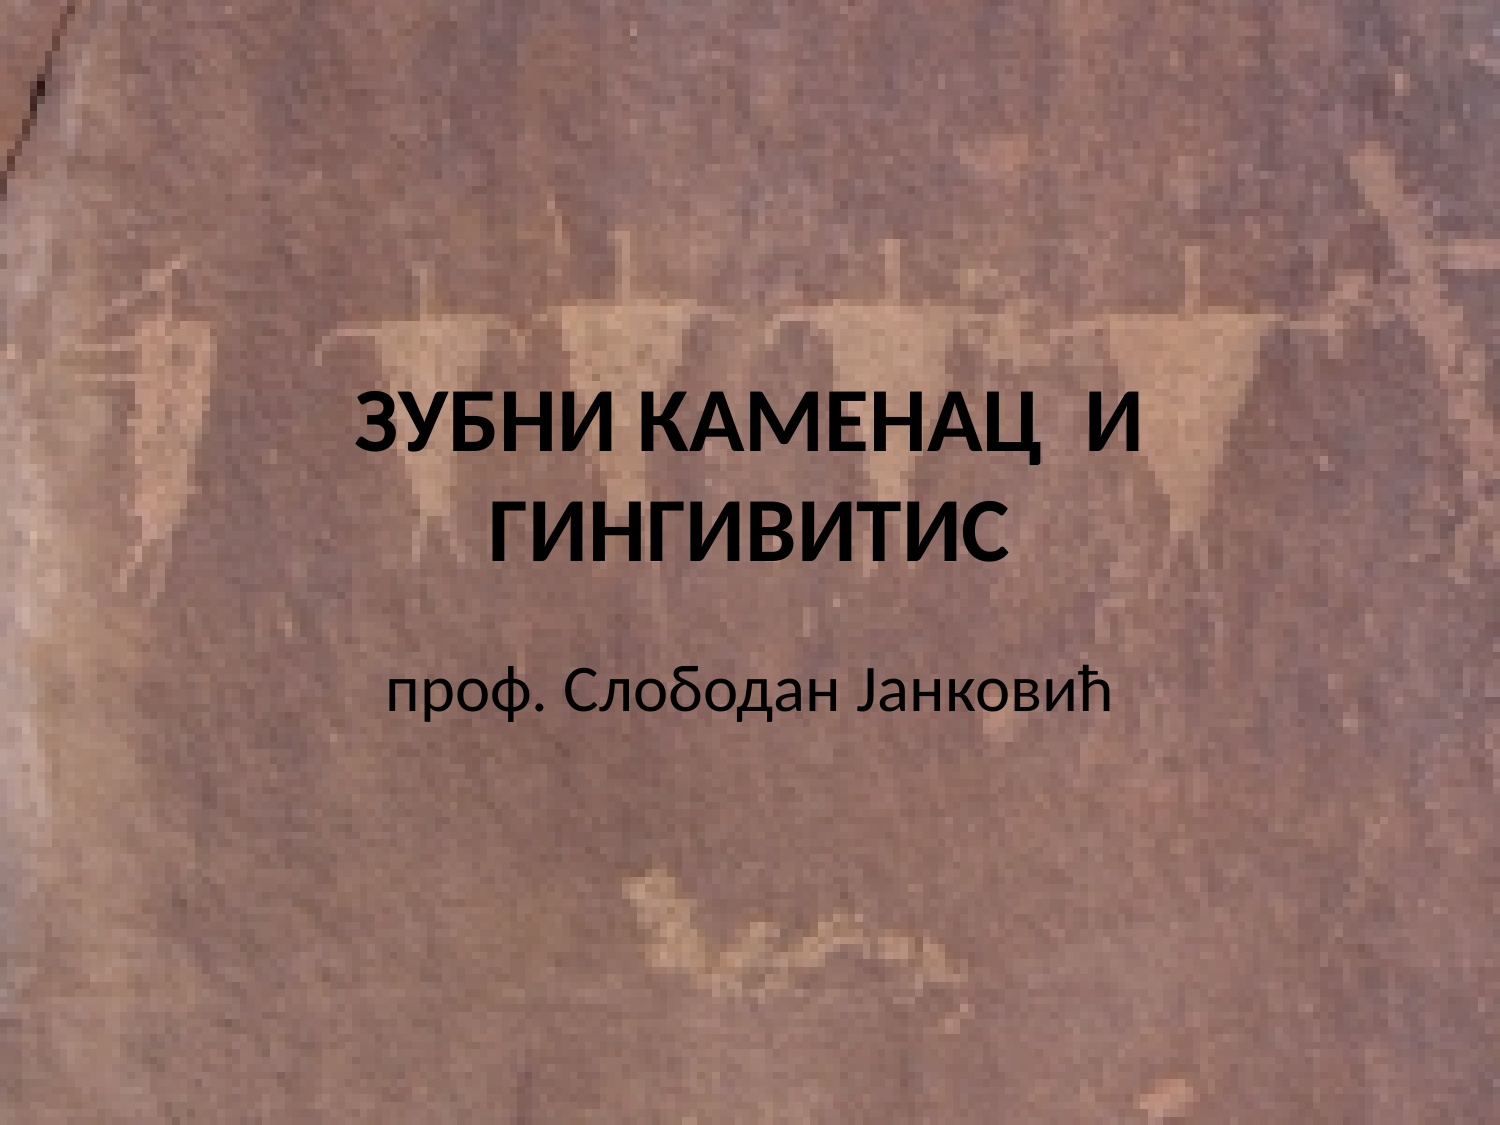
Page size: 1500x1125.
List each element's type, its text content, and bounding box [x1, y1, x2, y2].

title ЗУБНИ КАМЕНАЦ И ГИНГИВИТИС [112, 349, 1388, 591]
picture [0, 0, 1500, 1125]
subtitle проф. Слободан Јанковић [225, 637, 1275, 925]
